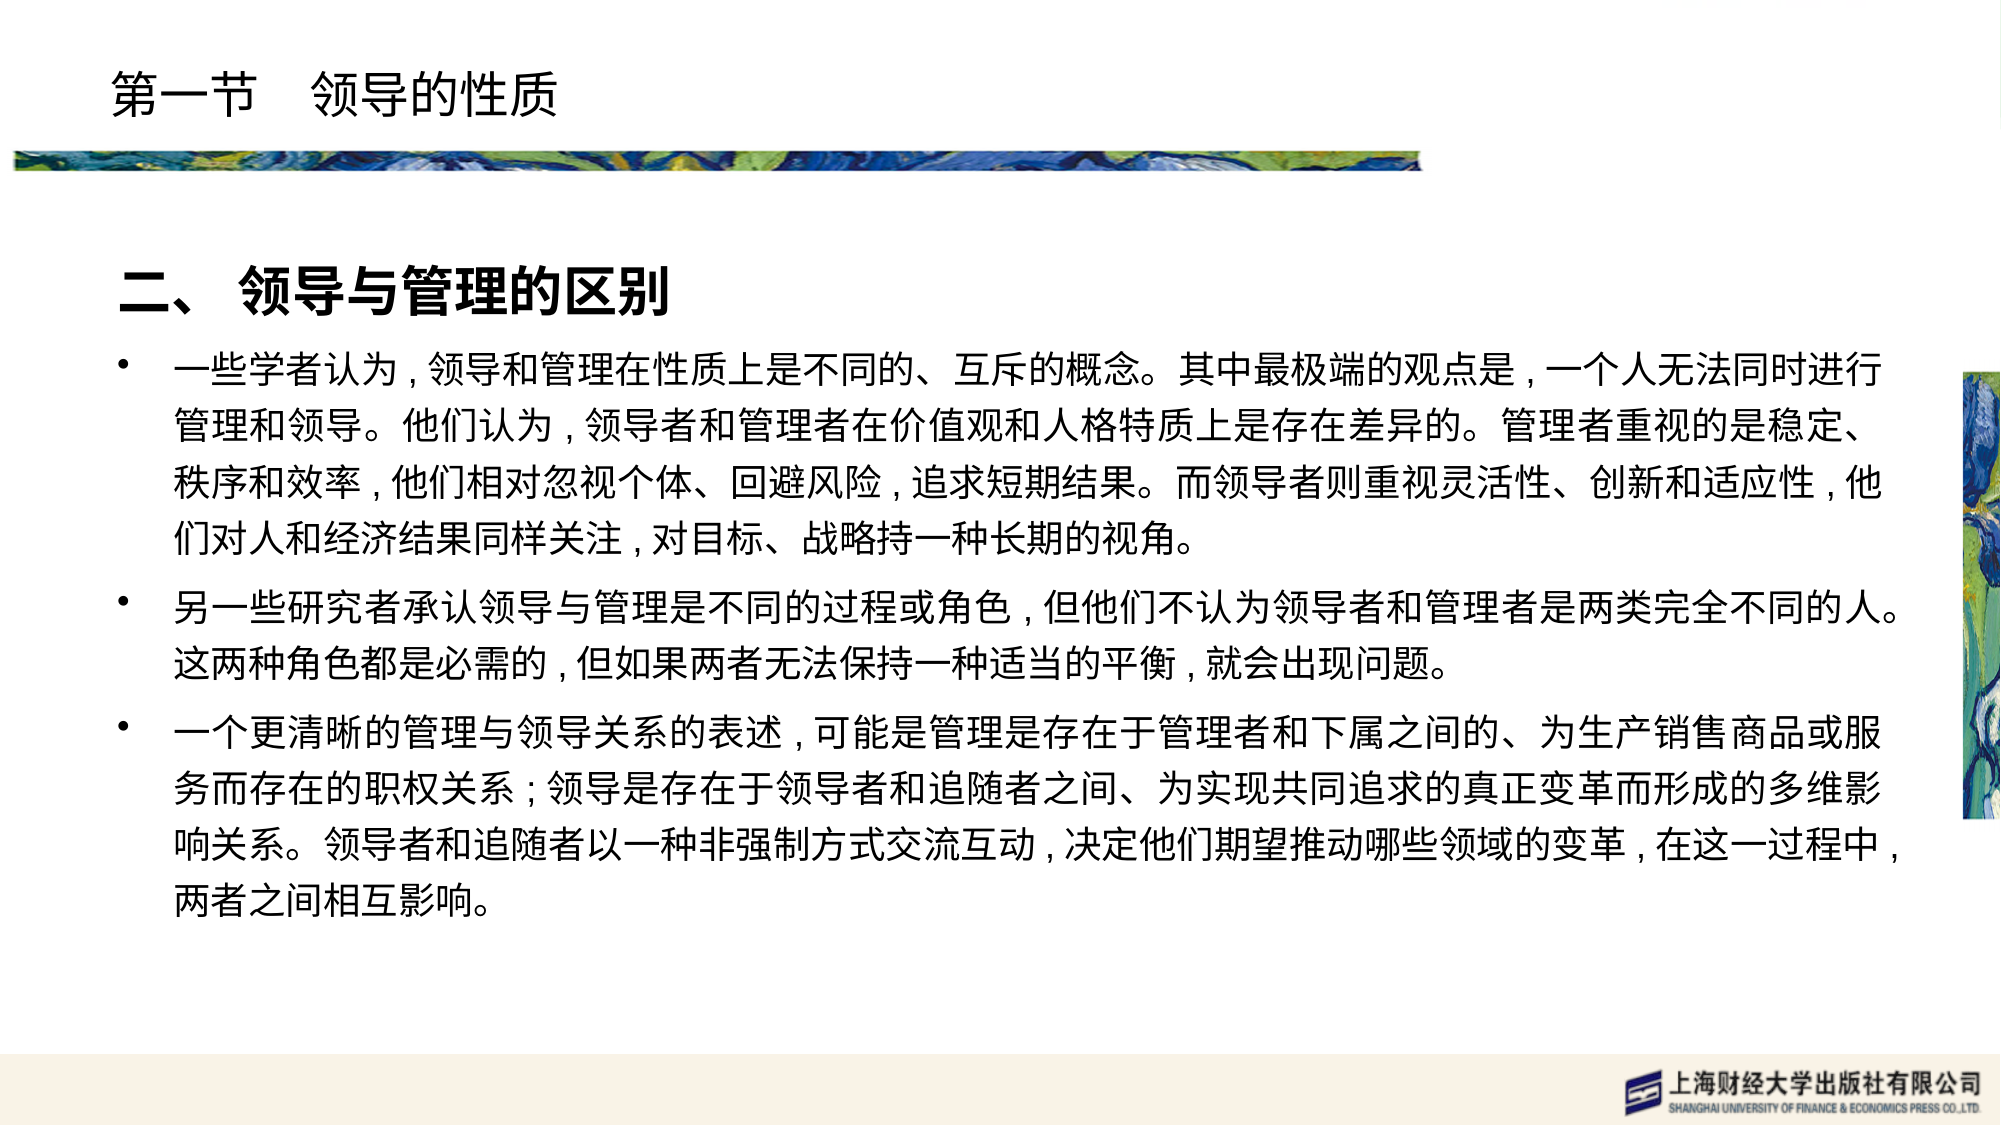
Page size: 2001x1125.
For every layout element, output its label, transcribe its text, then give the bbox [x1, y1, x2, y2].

picture [0, 0, 2001, 1125]
title 第一节 领导的性质 [94, 42, 1451, 146]
list 二、 领导与管理的区别 一些学者认为,领导和管理在性质上是不同的、互斥的概念。其中最极端的观点是,一个人无法同时进行管理和领导。他们认为,领导者和管理者在价值观和人格特质上是存在差异的。管理者重视的是稳定、秩序和效率,他们相对忽视个体、回避风险,追求短期结果。而领导者则重视灵活性、创新和适应性,他们对人和经济结果同样关注,对目标、战略持一种长期的视角。 另一些研究者承认领导与管理是不同的过程或角色,但他们不认为领导者和管理者是两类完全不同的人。这两种角色都是必需的,但如果两者无法保持一种适当的平衡,就会出现问题。 一个更清晰的管理与领导关系的表述,可能是管理是存在于管理者和下属之间的、为生产销售商品或服务而存在的职权关系;领导是存在于领导者和追随者之间、为实现共同追求的真正变革而形成的多维影响关系。领导者和追随者以一种非强制方式交流互动,决定他们期望推动哪些领域的变革,在这一过程中,两者之间相互影响。 [102, 233, 1898, 1032]
